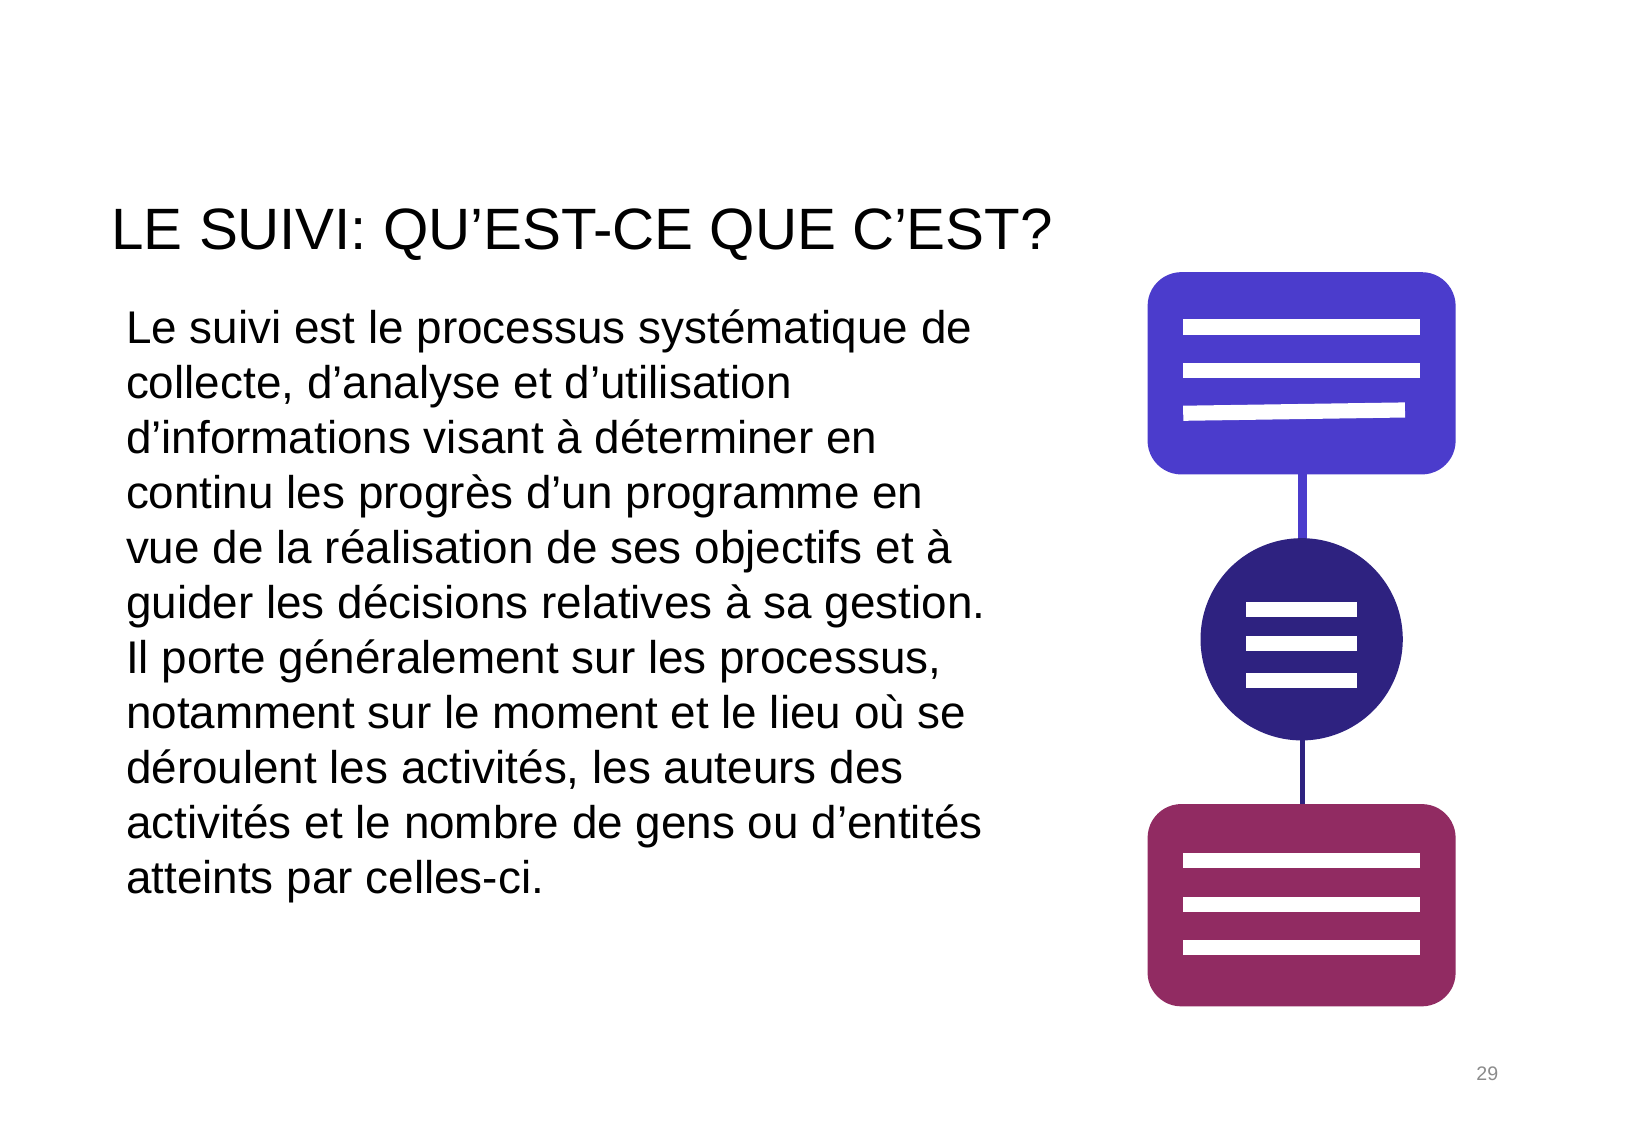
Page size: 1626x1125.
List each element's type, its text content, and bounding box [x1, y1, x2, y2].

slide_number 29 [1147, 1042, 1514, 1103]
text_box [1147, 272, 1456, 1007]
title Le suivi: qu’est-ce que c’est? [111, 59, 1514, 270]
list Le suivi est le processus systématique de collecte, d’analyse et d’utilisation d’informations visant à déterminer en continu les progrès d’un programme en vue de la réalisation de ses objectifs et à guider les décisions relatives à sa gestion. Il porte généralement sur les processus, notamment sur le moment et le lieu où se déroulent les activités, les auteurs des activités et le nombre de gens ou d’entités atteints par celles-ci. [111, 297, 991, 1014]
